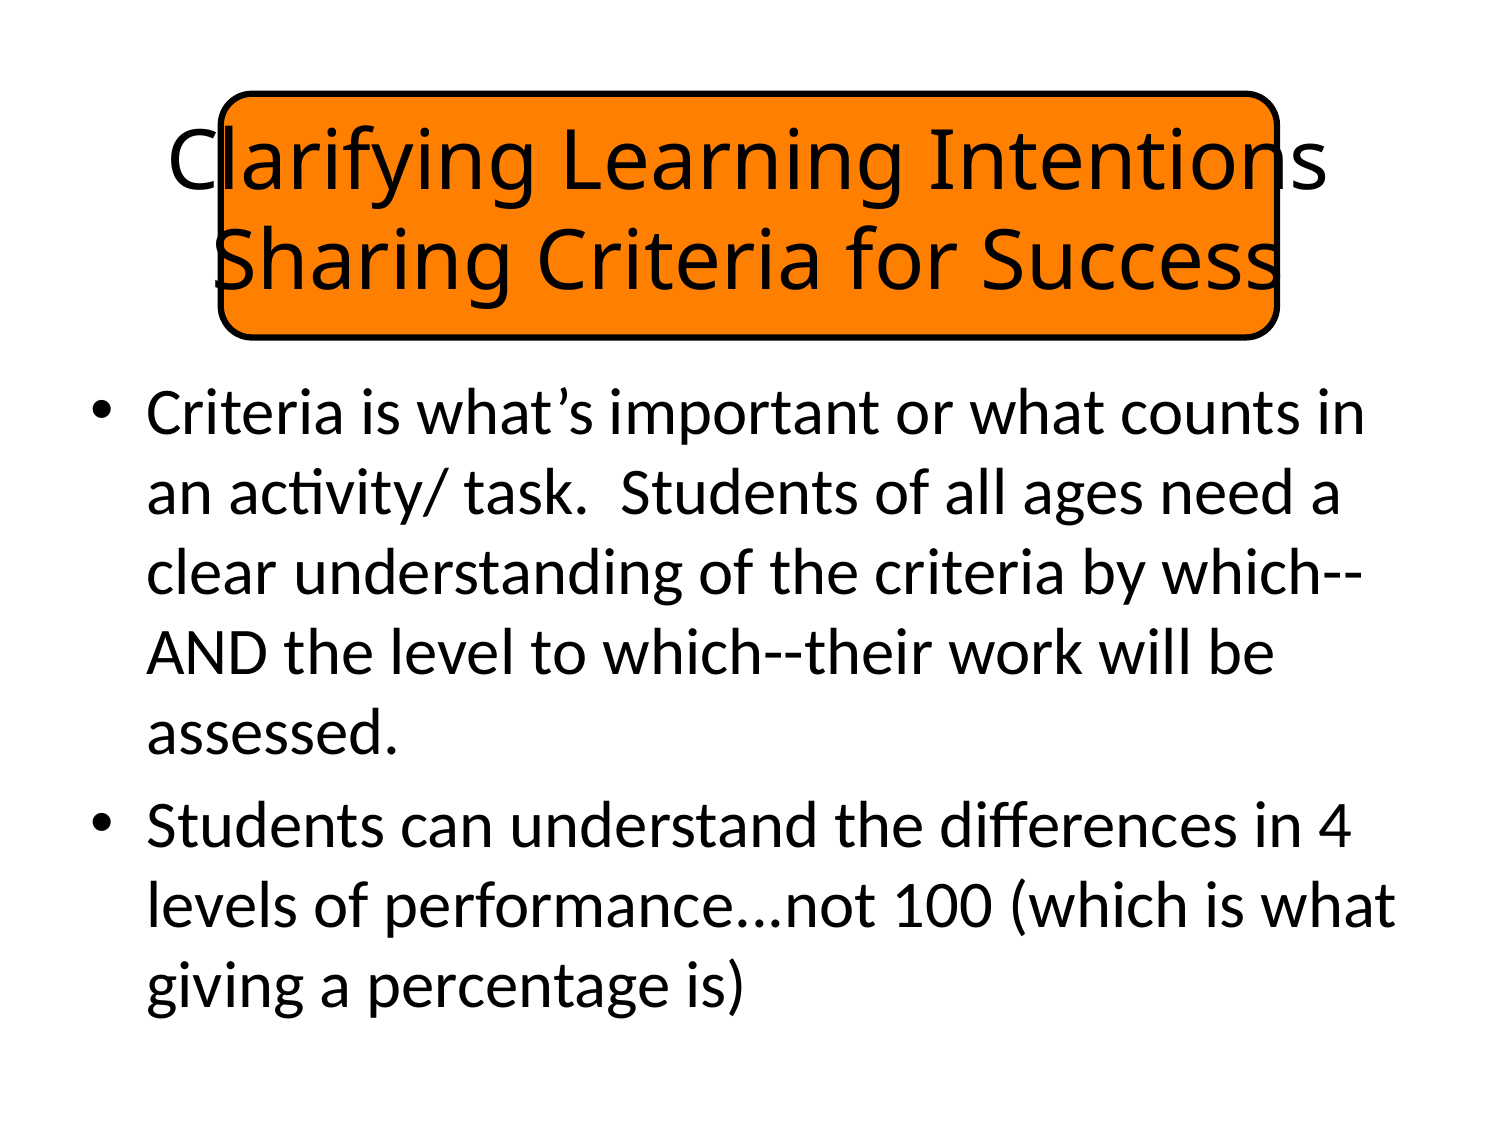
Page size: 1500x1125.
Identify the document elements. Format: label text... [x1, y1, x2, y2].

text_box Clarifying Learning Intentions Sharing Criteria for Success [159, 106, 1338, 307]
list Criteria is what’s important or what counts in an activity/ task. Students of all ages need a clear understanding of the criteria by which--AND the level to which--their work will be assessed. Students can understand the differences in 4 levels of performance...not 100 (which is what giving a percentage is) [75, 360, 1425, 1125]
text_box [220, 307, 1277, 338]
text_box [227, 93, 1271, 106]
